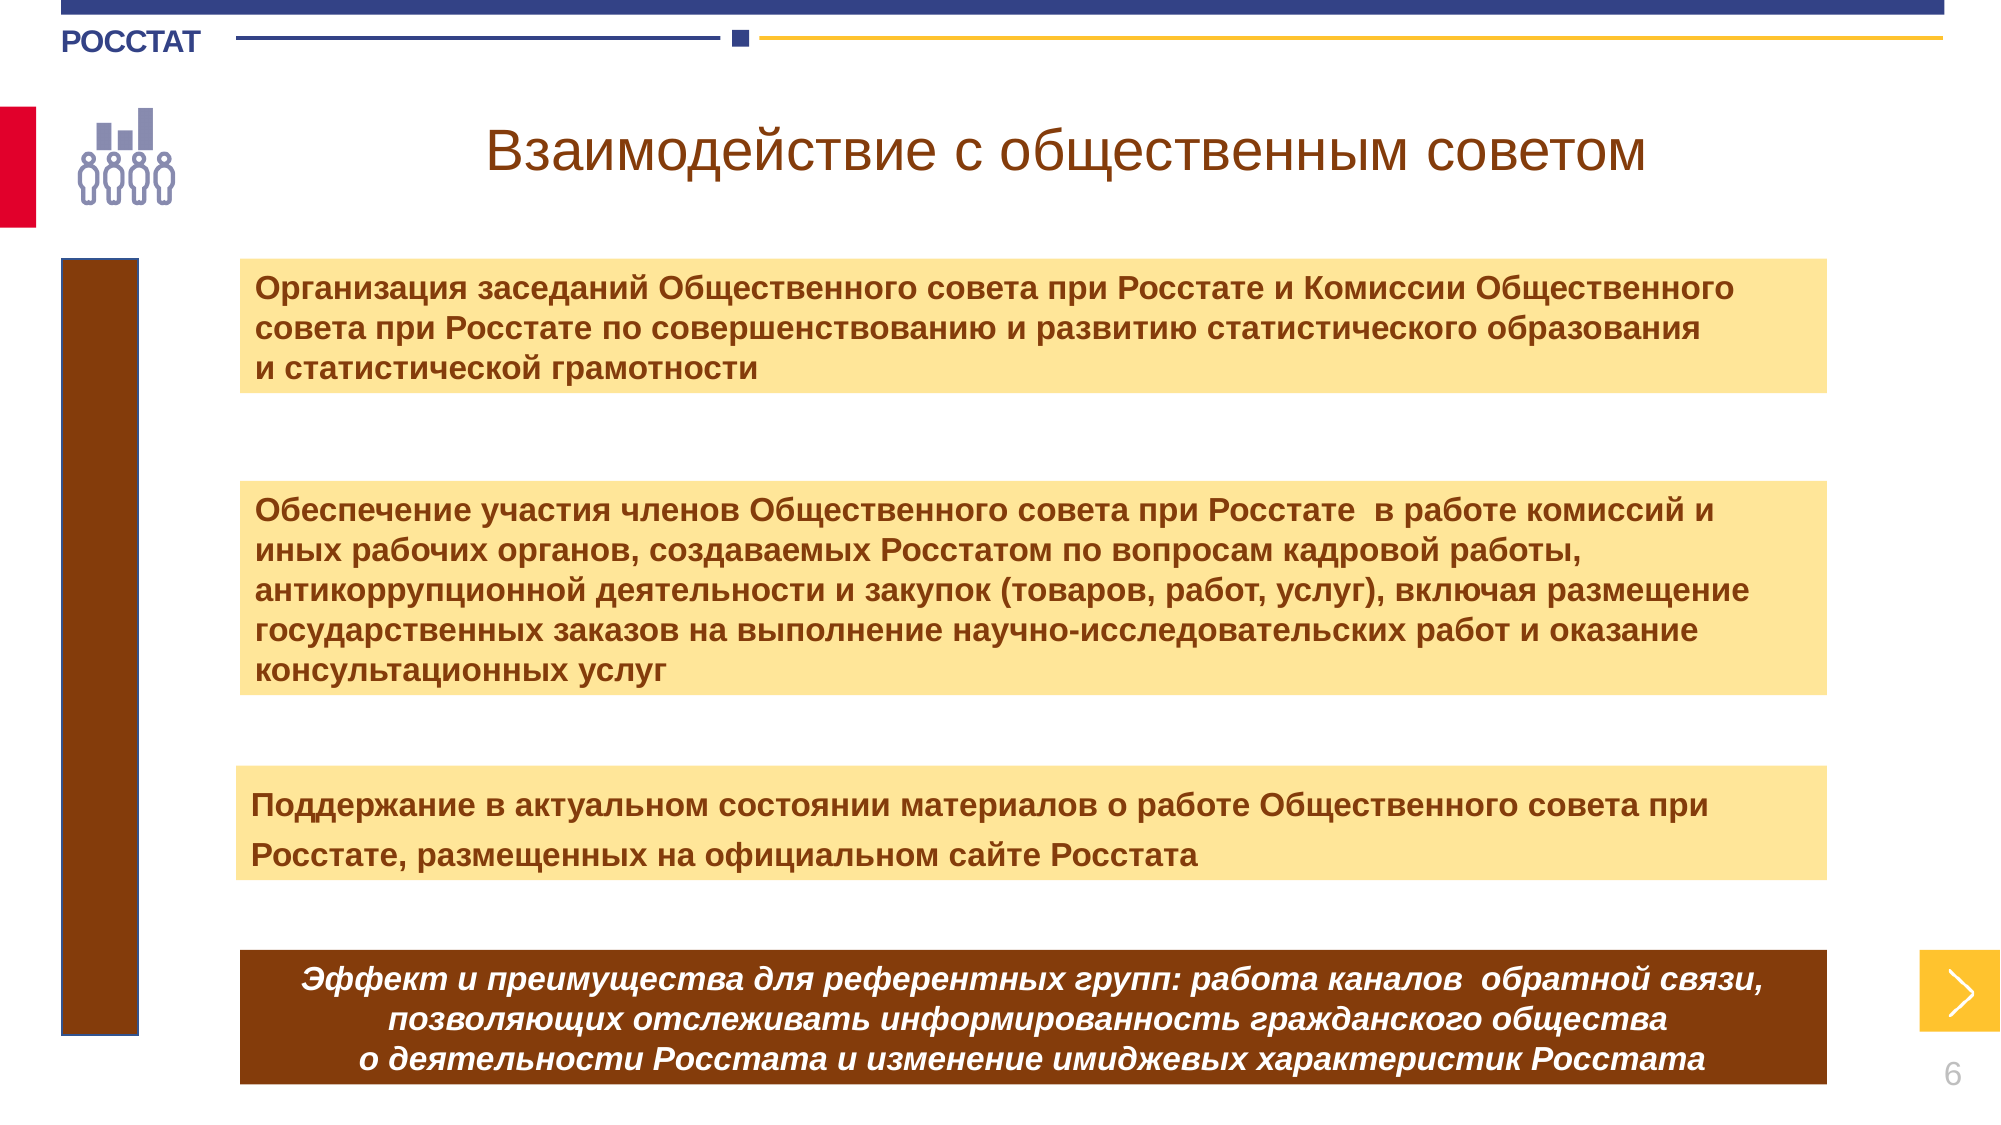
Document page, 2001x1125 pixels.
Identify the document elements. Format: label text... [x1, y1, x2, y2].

slide_number 6 [1527, 1042, 1978, 1103]
text_box [61, 258, 139, 1036]
picture [69, 104, 181, 222]
text_box Обеспечение участия членов Общественного совета при Росстате в работе комиссий и иных рабочих органов, создаваемых Росстатом по вопросам кадровой работы, антикоррупционной деятельности и закупок (товаров, работ, услуг), включая размещение государственных заказов на выполнение научно-исследовательских работ и оказание консультационных услуг [240, 480, 1827, 696]
text_box Поддержание в актуальном состоянии материалов о работе Общественного совета при Росстате, размещенных на официальном сайте Росстата [236, 765, 1827, 881]
text_box Эффект и преимущества для референтных групп: работа каналов обратной связи, позволяющих отслеживать информированность гражданского общества о деятельности Росстата и изменение имиджевых характеристик Росстата [240, 949, 1827, 1085]
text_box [1919, 949, 2000, 1032]
list Взаимодействие с общественным советом [185, 104, 1949, 222]
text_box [236, 29, 1943, 73]
text_box Организация заседаний Общественного совета при Росстате и Комиссии Общественного совета при Росстате по совершенствованию и развитию статистического образования и статистической грамотности [240, 258, 1827, 394]
